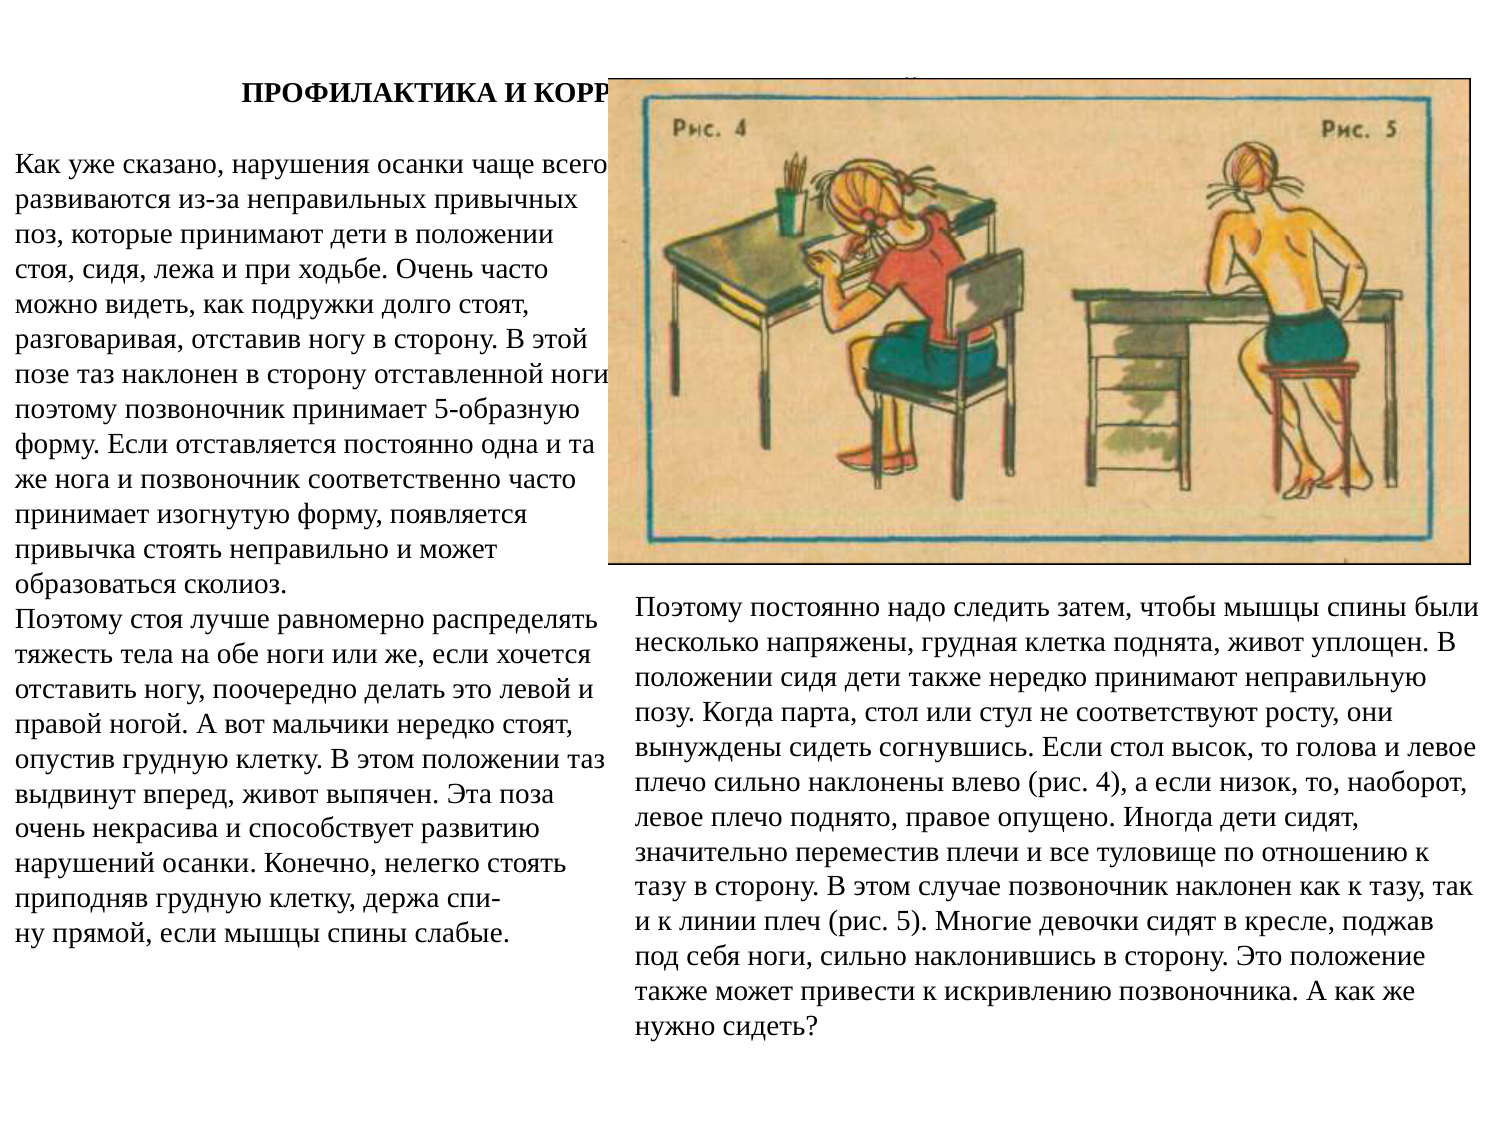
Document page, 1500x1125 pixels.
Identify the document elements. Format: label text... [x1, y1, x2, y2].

text_box Поэтому постоянно надо следить затем, чтобы мышцы спины были несколько напряжены, грудная клетка поднята, живот уплощен. В положении сидя дети также нередко принимают неправильную позу. Когда парта, стол или стул не соответствуют росту, они вынуждены сидеть согнувшись. Если стол высок, то голова и левое плечо сильно наклонены влево (рис. 4), а если низок, то, наоборот, левое плечо поднято, правое опущено. Иногда дети сидят, значительно переместив плечи и все туловище по отношению к тазу в сторону. В этом случае позвоночник наклонен как к тазу, так и к линии плеч (рис. 5). Многие девочки сидят в кресле, поджав под себя ноги, сильно наклонившись в сторону. Это положение также может привести к искривлению позвоночника. А как же нужно сидеть? [620, 579, 1500, 1049]
picture [608, 77, 1471, 565]
title ПРОФИЛАКТИКА И КОРРЕКЦИЯ НАРУШЕНИЙ ОСАНКИ И СКОЛИОЗА [0, 66, 1500, 173]
text_box Как уже сказано, нарушения осанки чаще всего развиваются из-за неправильных привычных поз, которые принимают дети в положении стоя, сидя, лежа и при ходьбе. Очень часто можно видеть, как подружки долго стоят, разговаривая, отставив ногу в сторону. В этой позе таз наклонен в сторону отставленной ноги, поэтому позвоночник принимает 5-образную форму. Если отставляется постоянно одна и та же нога и позвоночник соответственно часто принимает изогнутую форму, появляется привычка стоять неправильно и может образоваться сколиоз. Поэтому стоя лучше равномерно распределять тяжесть тела на обе ноги или же, если хочется отставить ногу, поочередно делать это левой и правой ногой. А вот мальчики нередко стоят, опустив грудную клетку. В этом положении таз выдвинут вперед, живот выпячен. Эта поза очень некрасива и способствует развитию нарушений осанки. Конечно, нелегко стоять приподняв грудную клетку, держа спи- ну прямой, если мышцы спины слабые. [0, 137, 632, 956]
